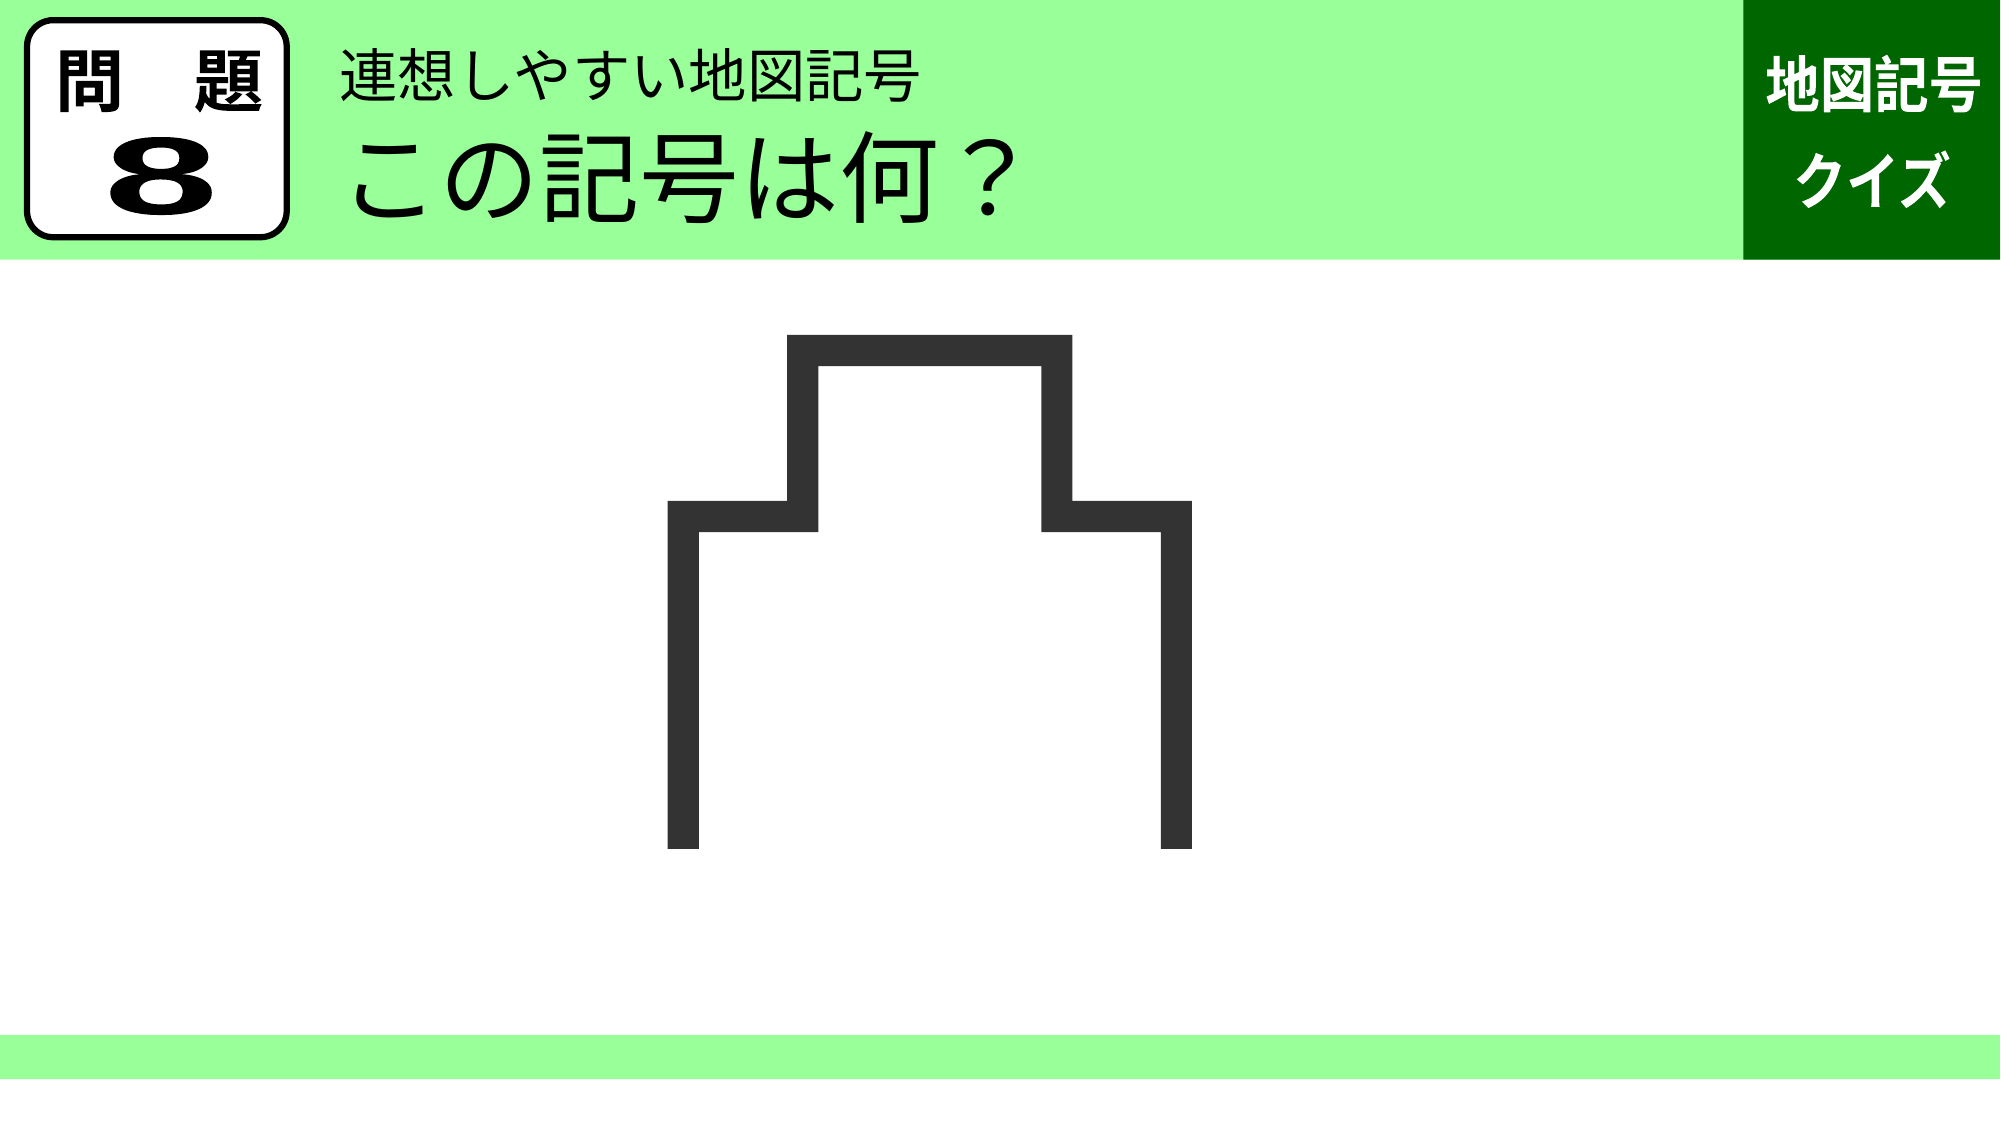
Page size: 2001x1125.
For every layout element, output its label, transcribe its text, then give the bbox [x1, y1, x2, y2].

text_box この記号は何？ [324, 107, 1055, 243]
text_box 連想しやすい地図記号 [325, 32, 937, 117]
text_box [667, 334, 1192, 849]
text_box [0, 1034, 2000, 1080]
